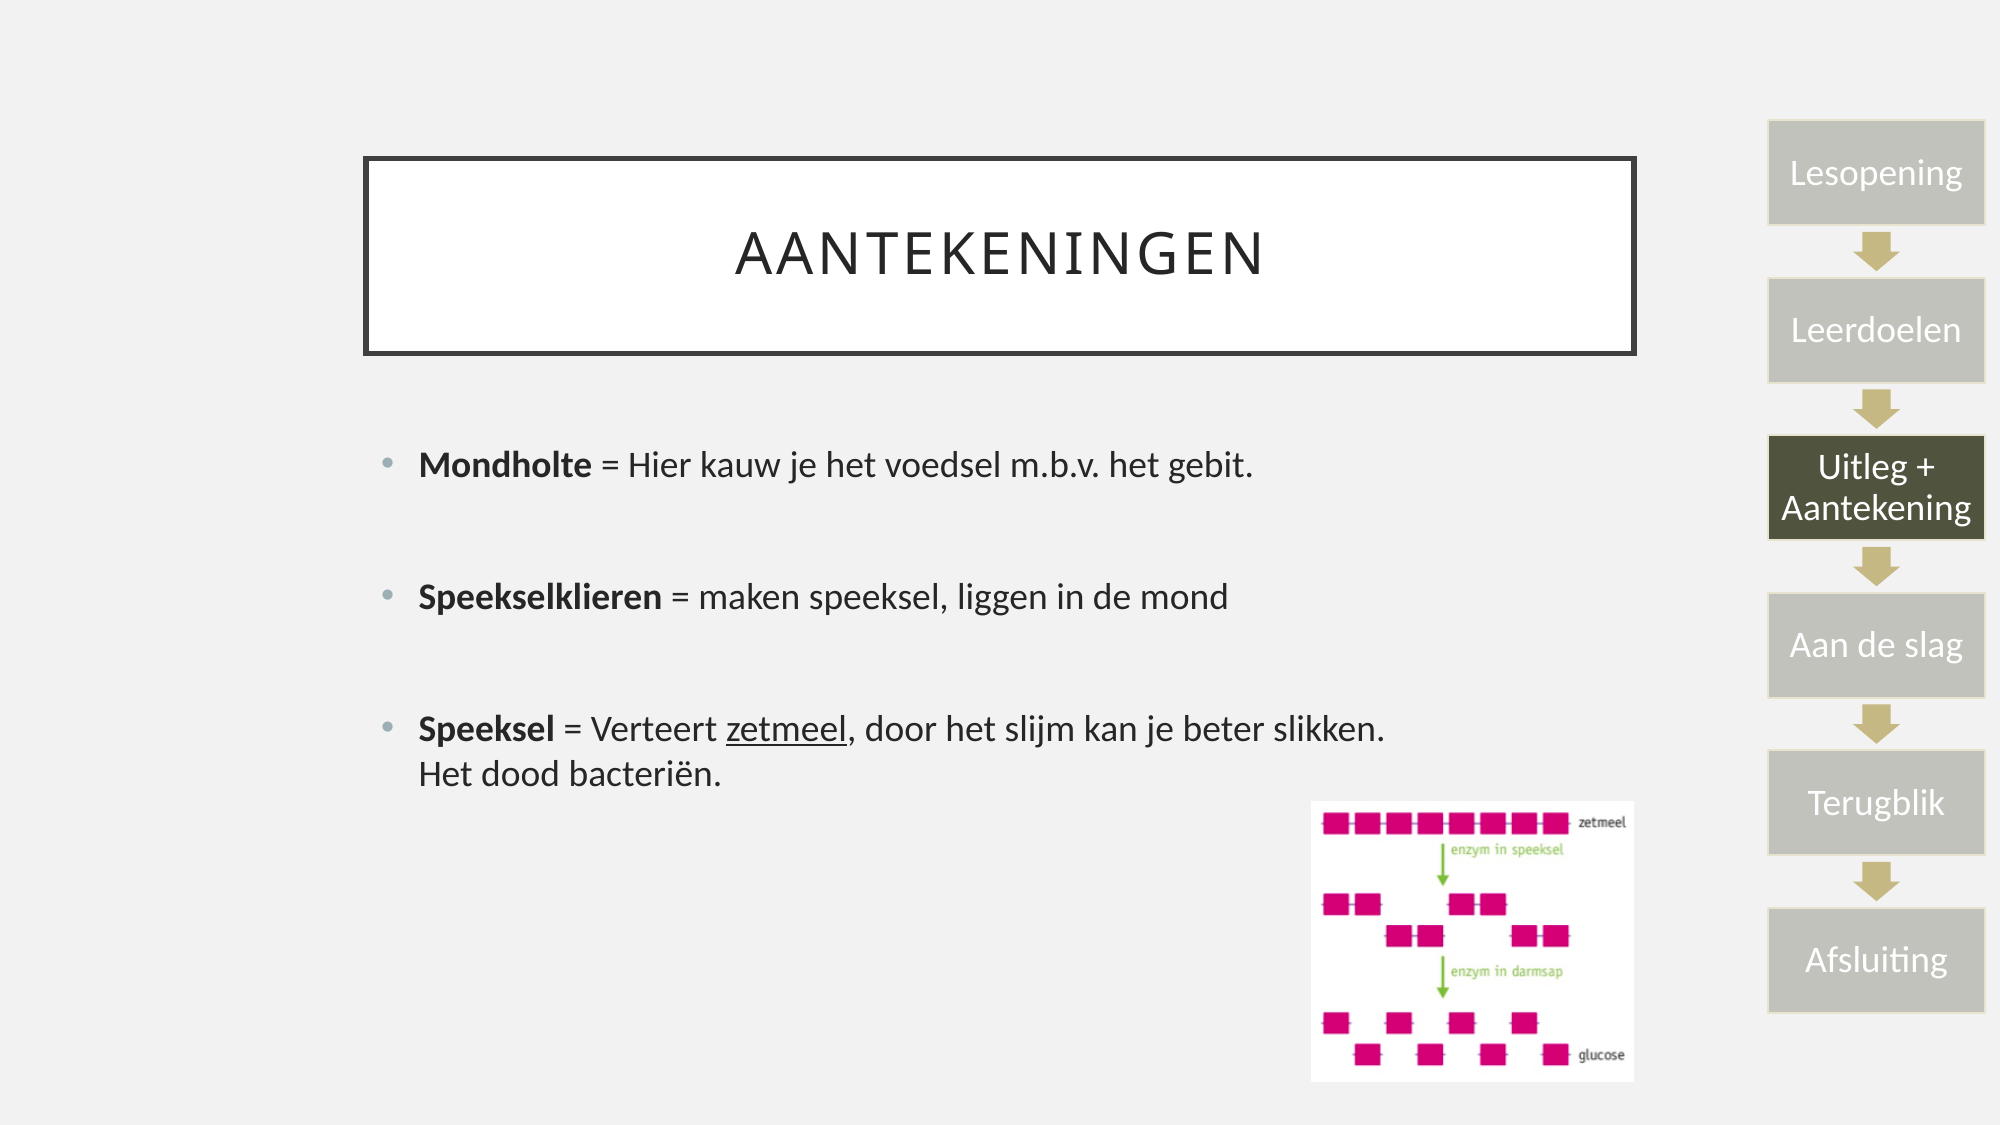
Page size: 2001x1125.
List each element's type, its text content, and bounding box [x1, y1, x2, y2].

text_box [1753, 119, 2000, 1014]
list Mondholte = Hier kauw je het voedsel m.b.v. het gebit. Speekselklieren = maken speeksel, liggen in de mond Speeksel = Verteert zetmeel, door het slijm kan je beter slikken. Het dood bacteriën. [366, 432, 1449, 1082]
title aantekeningen [363, 156, 1637, 356]
picture [1311, 801, 1634, 1082]
